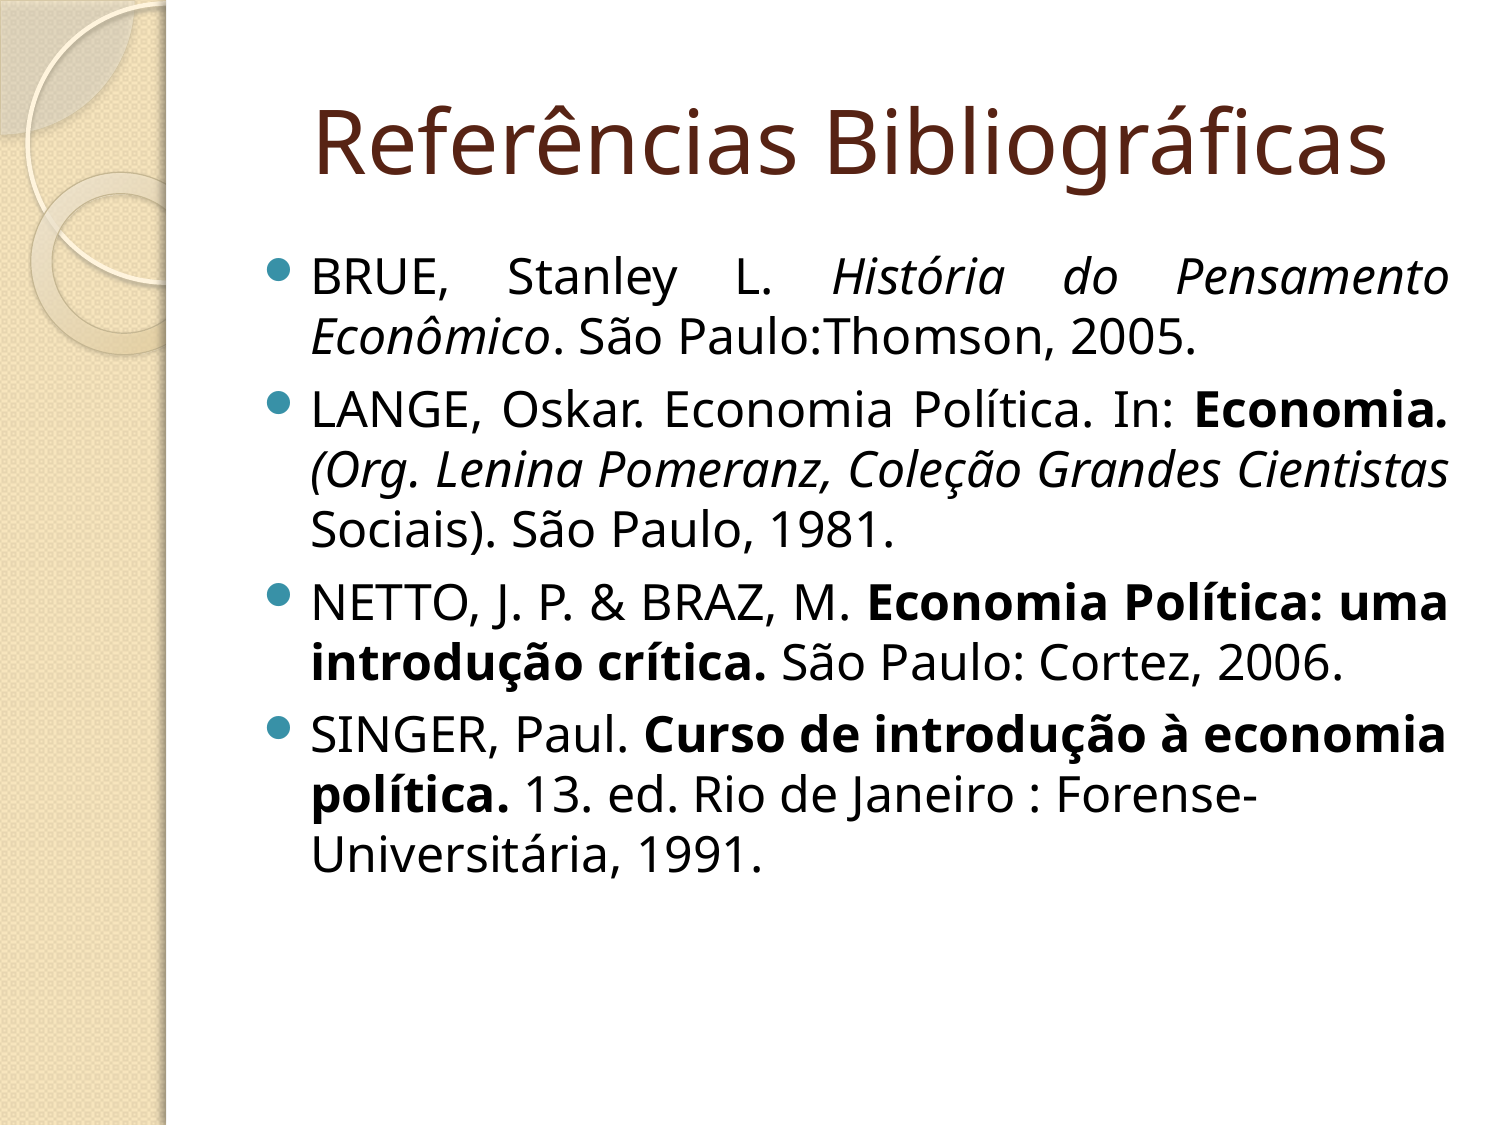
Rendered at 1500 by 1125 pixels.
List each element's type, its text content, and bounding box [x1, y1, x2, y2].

list BRUE, Stanley L. História do Pensamento Econômico. São Paulo:Thomson, 2005. LANGE, Oskar. Economia Política. In: Economia.(Org. Lenina Pomeranz, Coleção Grandes Cientistas Sociais). São Paulo, 1981. NETTO, J. P. & BRAZ, M. Economia Política: uma introdução crítica. São Paulo: Cortez, 2006. SINGER, Paul. Curso de introdução à economia política. 13. ed. Rio de Janeiro : Forense- Universitária, 1991. [235, 237, 1466, 1025]
title Referências Bibliográficas [235, 45, 1466, 233]
